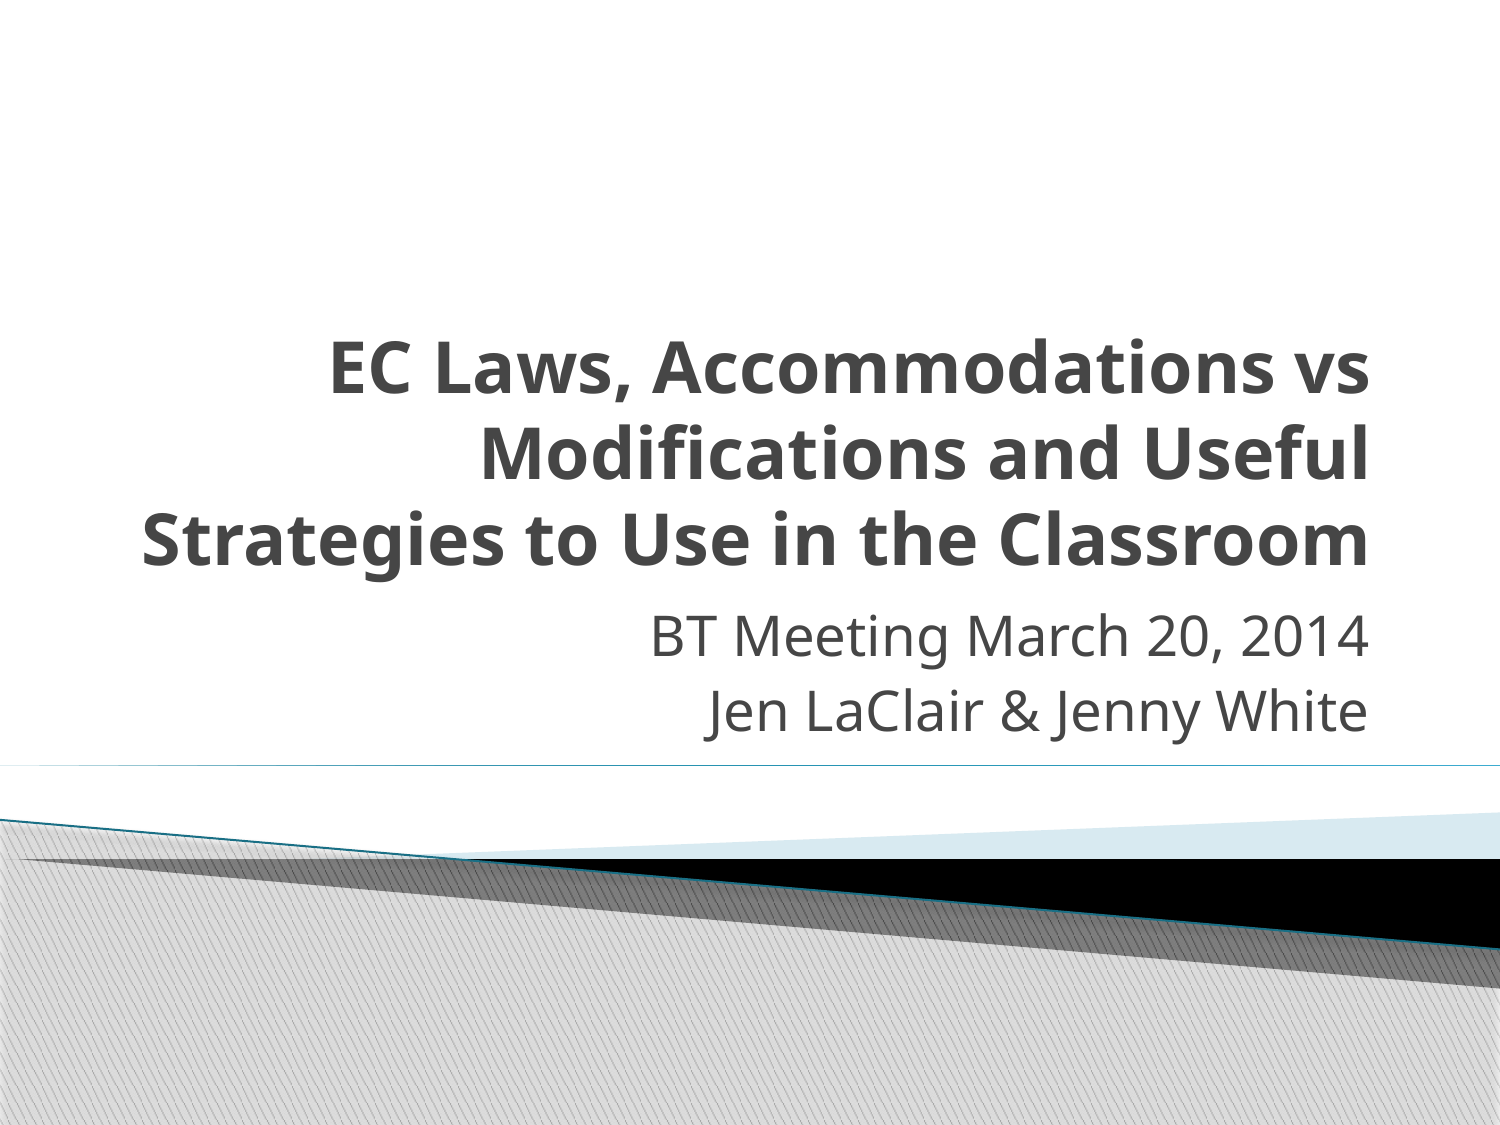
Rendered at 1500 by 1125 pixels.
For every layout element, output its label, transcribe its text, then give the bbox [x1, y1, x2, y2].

picture [5, 859, 1500, 989]
subtitle BT Meeting March 20, 2014 Jen LaClair & Jenny White [112, 592, 1388, 790]
title EC Laws, Accommodations vs Modifications and Useful Strategies to Use in the Classroom [112, 287, 1388, 588]
